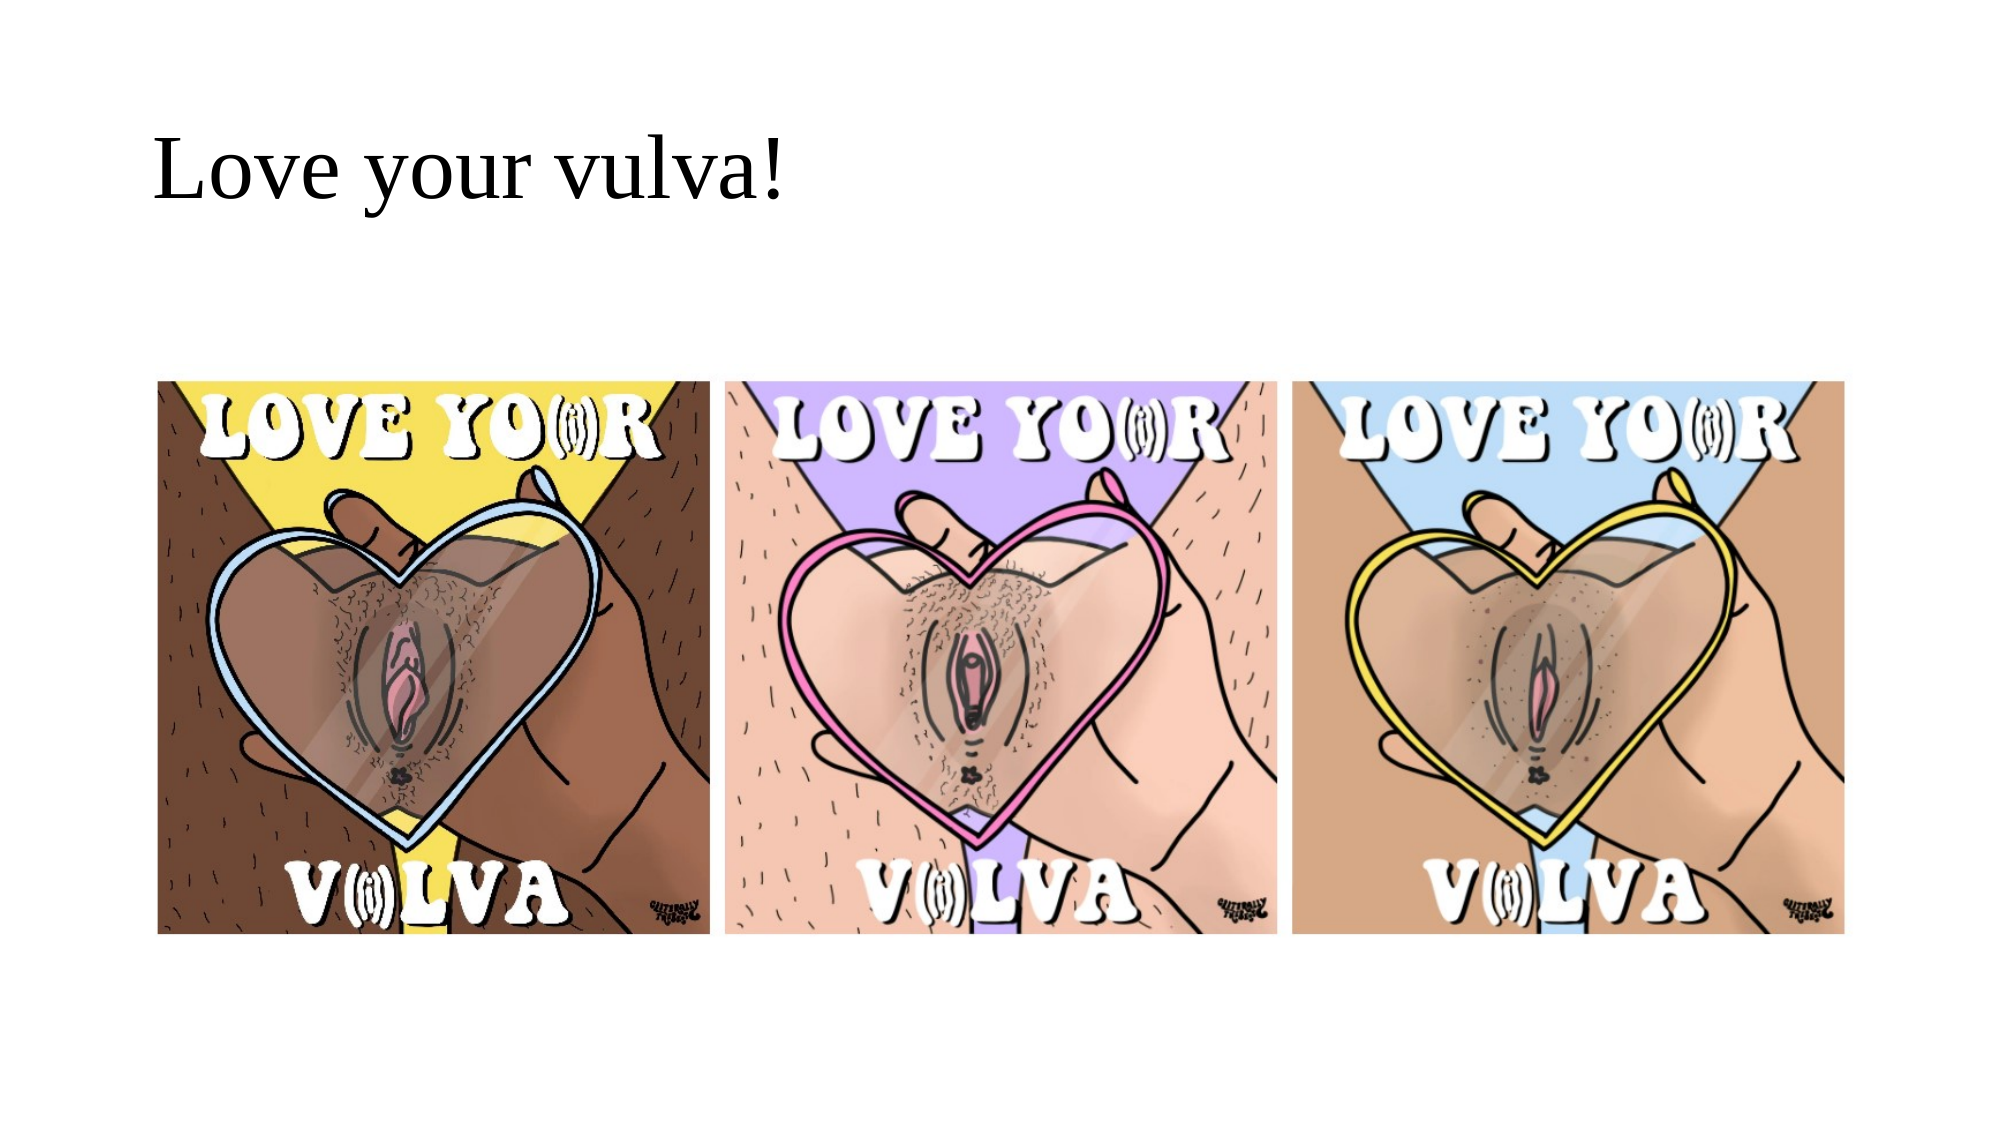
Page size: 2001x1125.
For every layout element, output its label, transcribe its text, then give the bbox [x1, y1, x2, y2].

title Love your vulva! [137, 59, 1863, 278]
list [137, 364, 1863, 948]
